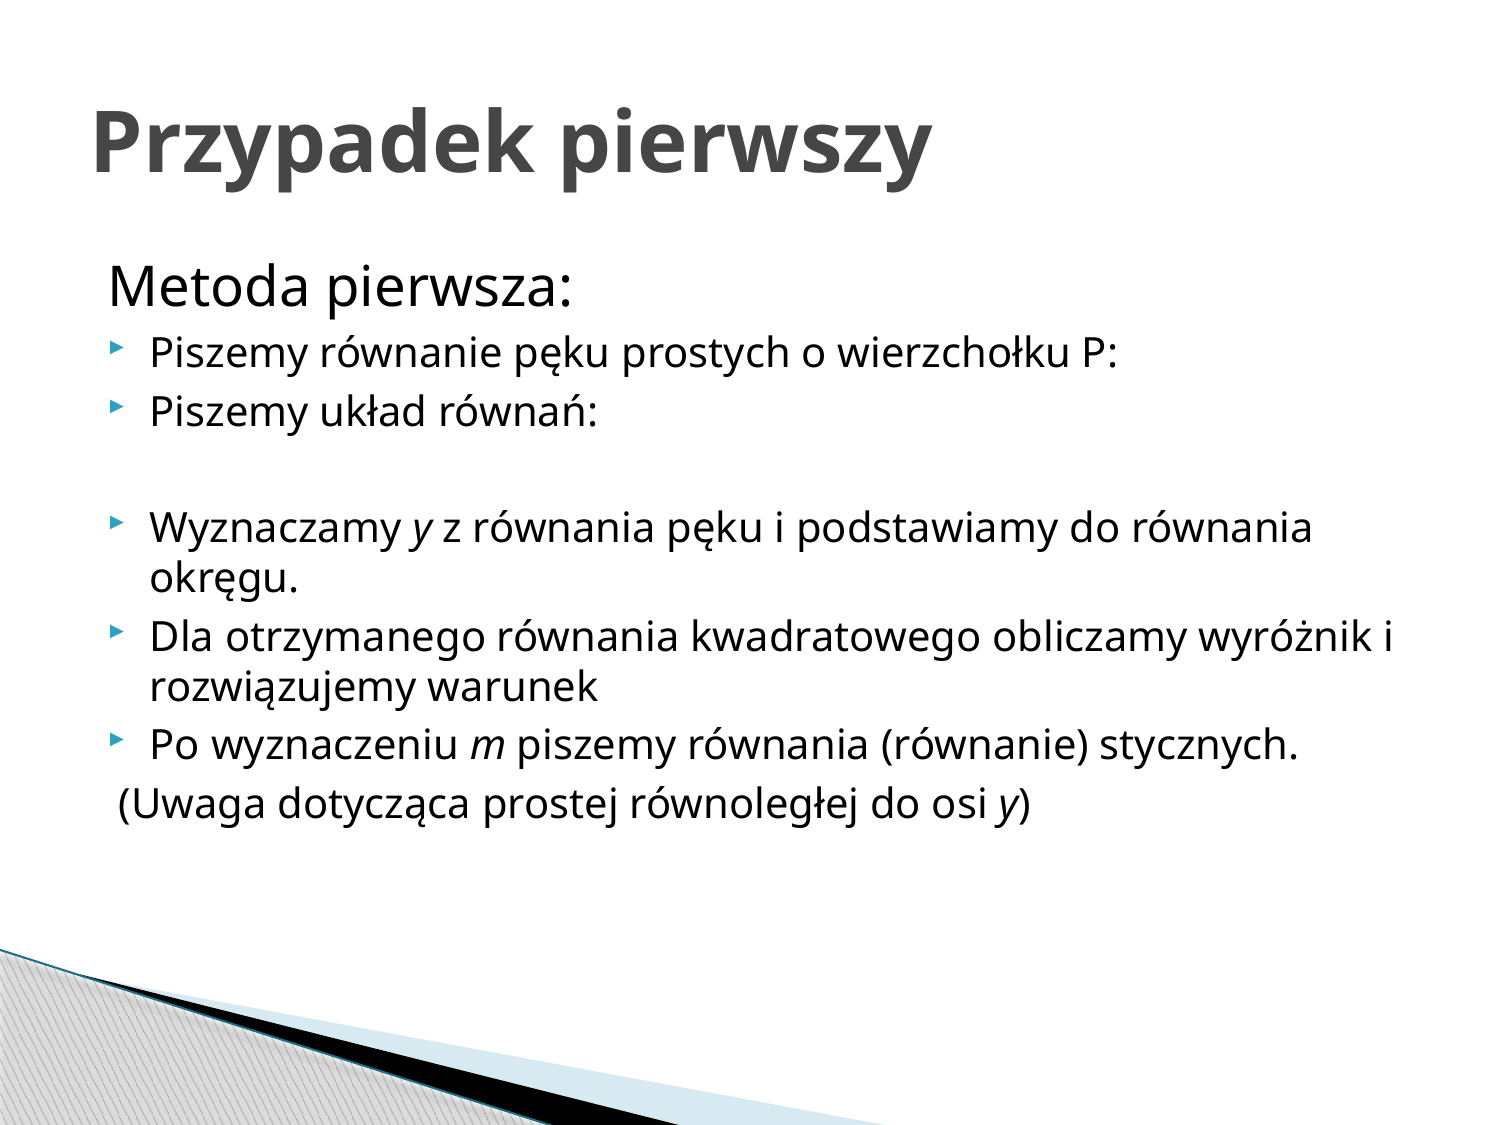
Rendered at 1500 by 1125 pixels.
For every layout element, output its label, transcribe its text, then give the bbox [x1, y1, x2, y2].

title Przypadek pierwszy [75, 45, 1425, 233]
